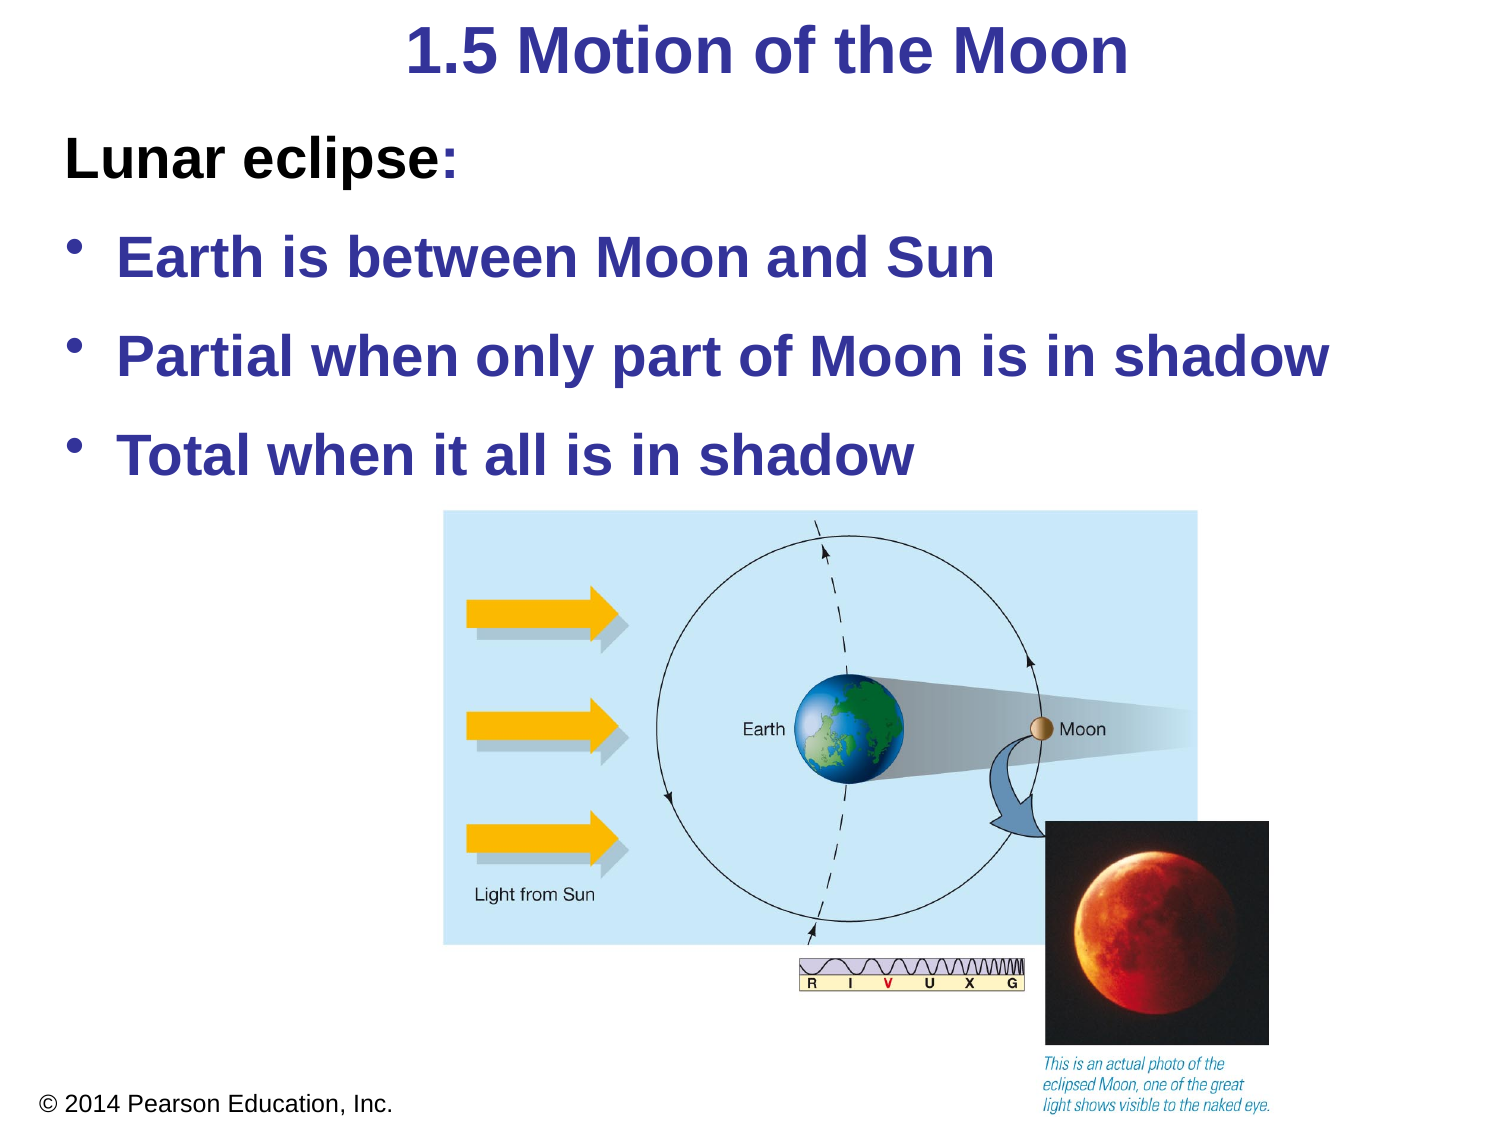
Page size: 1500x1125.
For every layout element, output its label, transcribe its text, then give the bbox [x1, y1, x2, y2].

picture [437, 504, 1276, 1118]
text_box Lunar eclipse: Earth is between Moon and Sun Partial when only part of Moon is in shadow Total when it all is in shadow [50, 112, 1375, 495]
text_box 1.5 Motion of the Moon [87, 0, 1450, 95]
